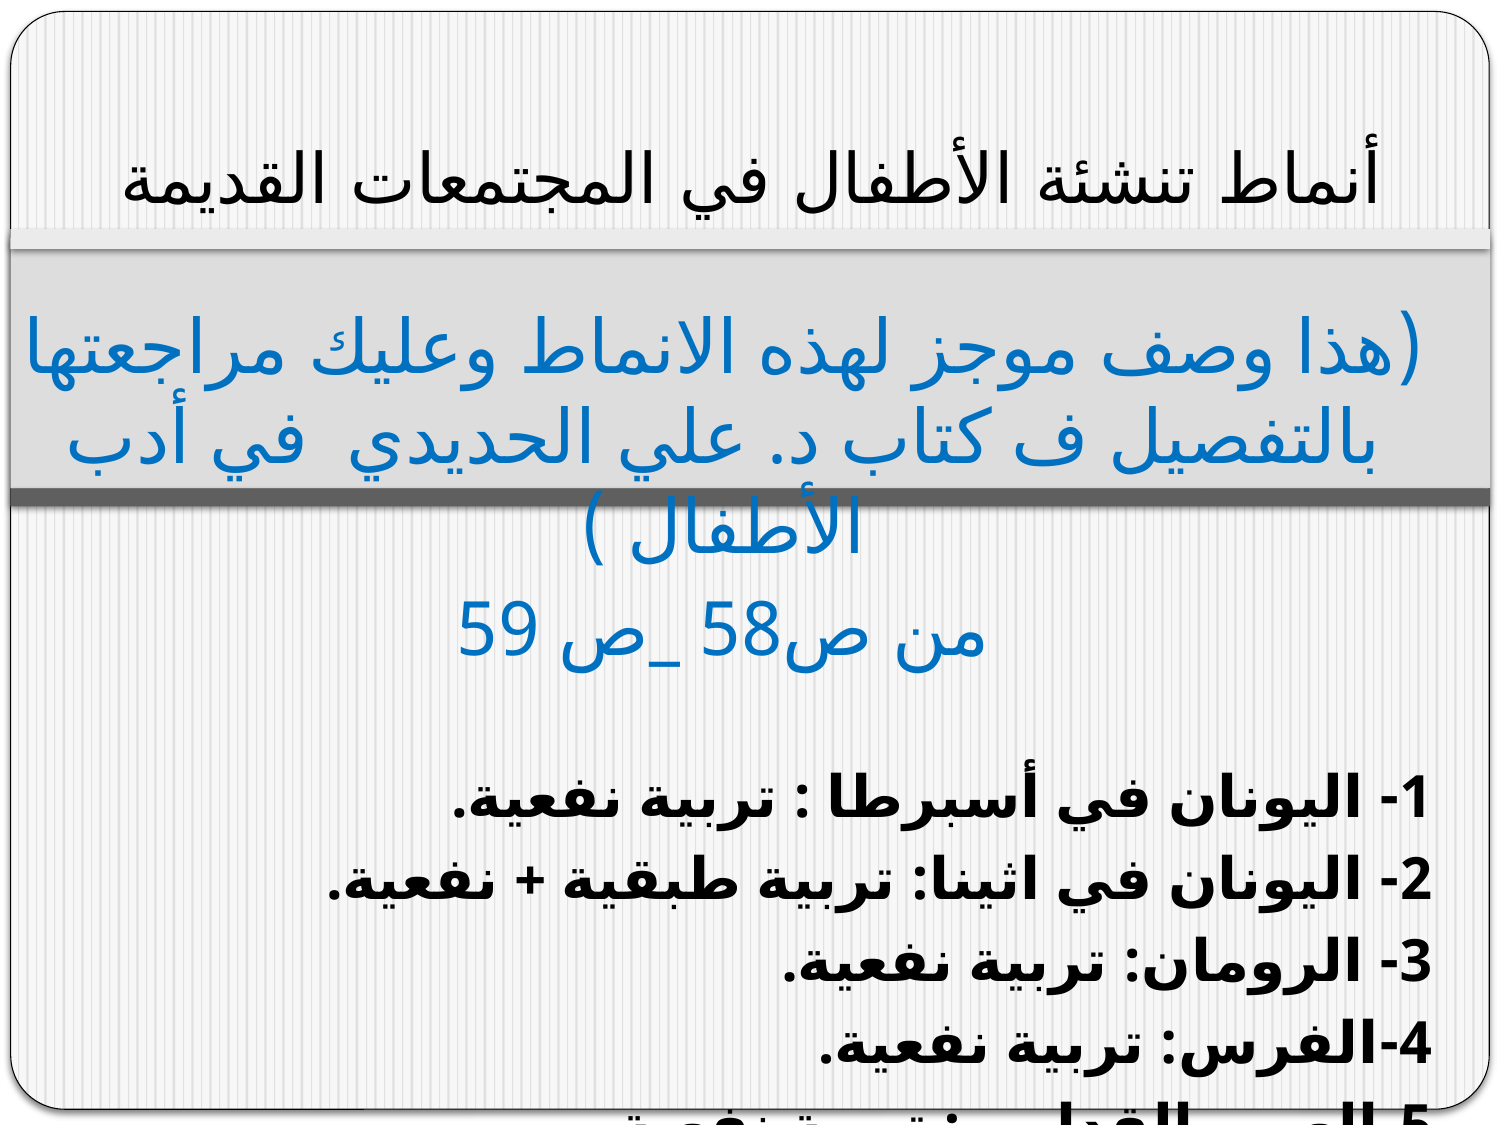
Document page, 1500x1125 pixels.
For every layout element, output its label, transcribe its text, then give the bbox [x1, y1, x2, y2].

subtitle (هذا وصف موجز لهذه الانماط وعليك مراجعتها بالتفصيل ف كتاب د. علي الحديدي في أدب الأطفال ) من ص58 _ص 59 1- اليونان في أسبرطا : تربية نفعية. 2- اليونان في اثينا: تربية طبقية + نفعية. 3- الرومان: تربية نفعية. 4-الفرس: تربية نفعية. 5-العرب القدامى: تربية نفعية [0, 290, 1447, 1125]
title أنماط تنشئة الأطفال في المجتمعات القديمة [76, 90, 1427, 332]
